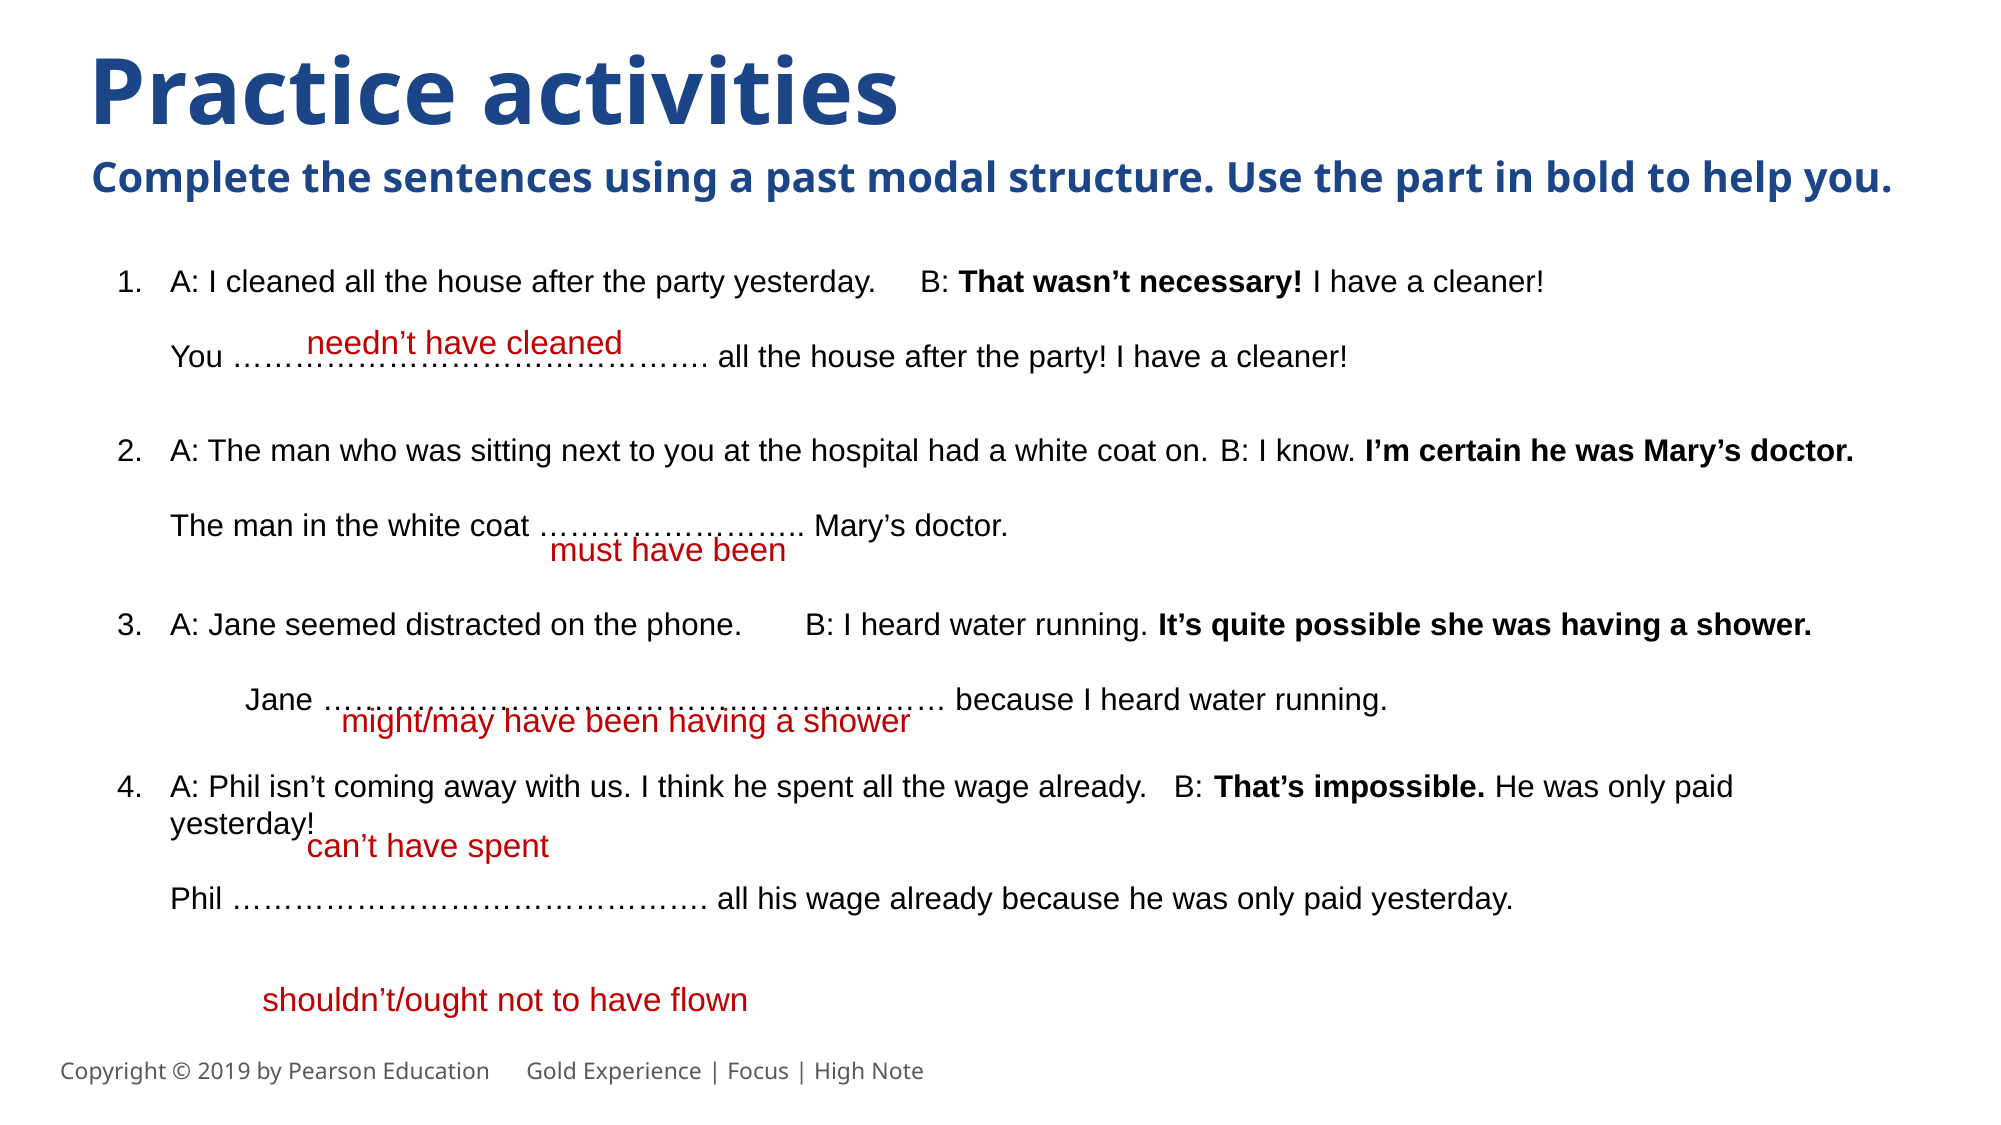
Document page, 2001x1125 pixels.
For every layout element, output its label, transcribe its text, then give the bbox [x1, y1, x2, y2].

text_box can’t have spent [291, 816, 694, 873]
text_box Practice activities [73, 37, 1181, 169]
text_box A: Phil isn’t coming away with us. I think he spent all the wage already. B: That’s impossible. He was only paid yesterday! Phil ………………………………………. all his wage already because he was only paid yesterday. [80, 721, 1900, 913]
text_box A: Jane seemed distracted on the phone. B: I heard water running. It’s quite possible she was having a shower. Jane …………………………………………………… because I heard water running. [80, 559, 1900, 721]
text_box might/may have been having a shower [326, 691, 929, 748]
text_box A: I cleaned all the house after the party yesterday. B: That wasn’t necessary! I have a cleaner! You ………………………………………. all the house after the party! I have a cleaner! [80, 217, 1900, 385]
footer Copyright © 2019 by Pearson Education Gold Experience | Focus | High Note [45, 1040, 1084, 1101]
text_box must have been [535, 520, 937, 577]
text_box A: The man who was sitting next to you at the hospital had a white coat on. B: I know. I’m certain he was Mary’s doctor. The man in the white coat …………………….. Mary’s doctor. [80, 385, 1900, 559]
text_box shouldn’t/ought not to have flown [247, 970, 881, 1027]
text_box needn’t have cleaned [291, 313, 694, 370]
text_box Complete the sentences using a past modal structure. Use the part in bold to help you. [76, 148, 1960, 217]
